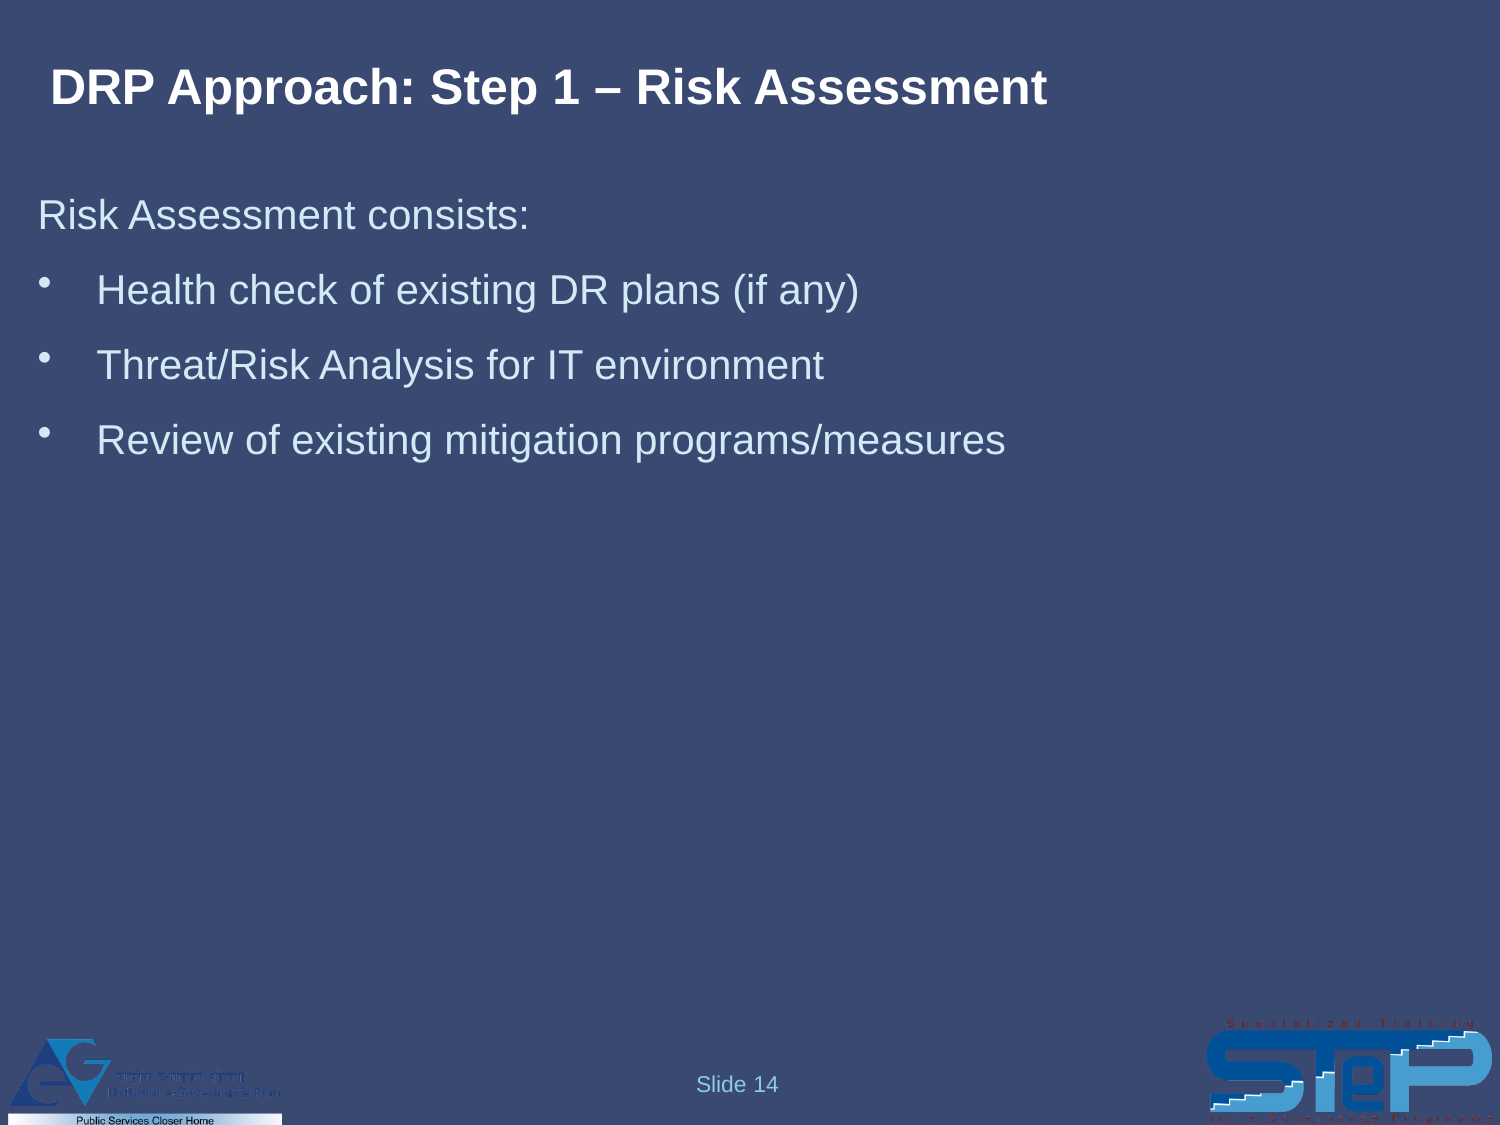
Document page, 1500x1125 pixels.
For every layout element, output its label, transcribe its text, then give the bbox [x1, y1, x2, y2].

title DRP Approach: Step 1 – Risk Assessment [49, 54, 1377, 151]
list Risk Assessment consists: Health check of existing DR plans (if any) Threat/Risk Analysis for IT environment Review of existing mitigation programs/measures [37, 187, 1351, 488]
picture [1205, 1019, 1492, 1125]
picture [8, 1039, 282, 1125]
text_box Slide 14 [562, 1070, 913, 1096]
